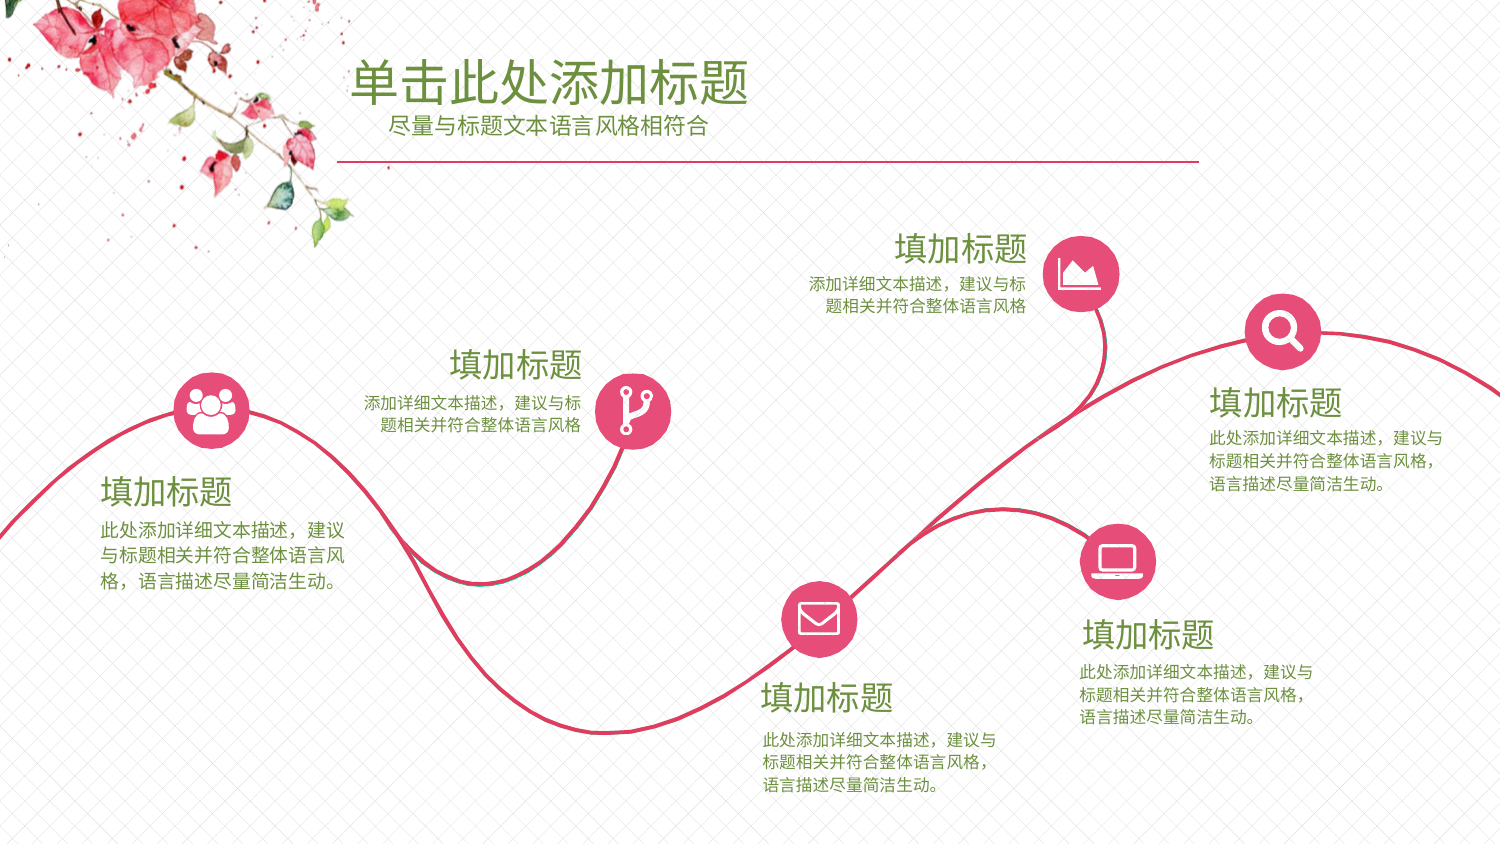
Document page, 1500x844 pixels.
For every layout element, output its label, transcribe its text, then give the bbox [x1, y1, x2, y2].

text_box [359, 351, 583, 488]
text_box [404, 458, 621, 587]
picture [0, 0, 394, 284]
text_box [173, 372, 250, 450]
text_box [897, 507, 1075, 556]
text_box [367, 497, 776, 735]
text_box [760, 684, 1009, 824]
text_box [1036, 321, 1107, 440]
text_box 单击此处添加标题 尽量与标题文本语言风格相符合 [398, 43, 798, 147]
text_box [804, 235, 1029, 370]
text_box [911, 437, 1040, 540]
text_box [0, 412, 168, 540]
text_box [861, 553, 900, 591]
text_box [780, 580, 858, 659]
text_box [1042, 235, 1120, 313]
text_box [594, 373, 672, 450]
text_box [99, 478, 348, 638]
text_box [255, 411, 353, 481]
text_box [1079, 621, 1326, 756]
text_box [1075, 339, 1239, 417]
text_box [1079, 523, 1157, 601]
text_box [1208, 389, 1456, 523]
text_box [1327, 331, 1500, 398]
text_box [1244, 293, 1322, 371]
